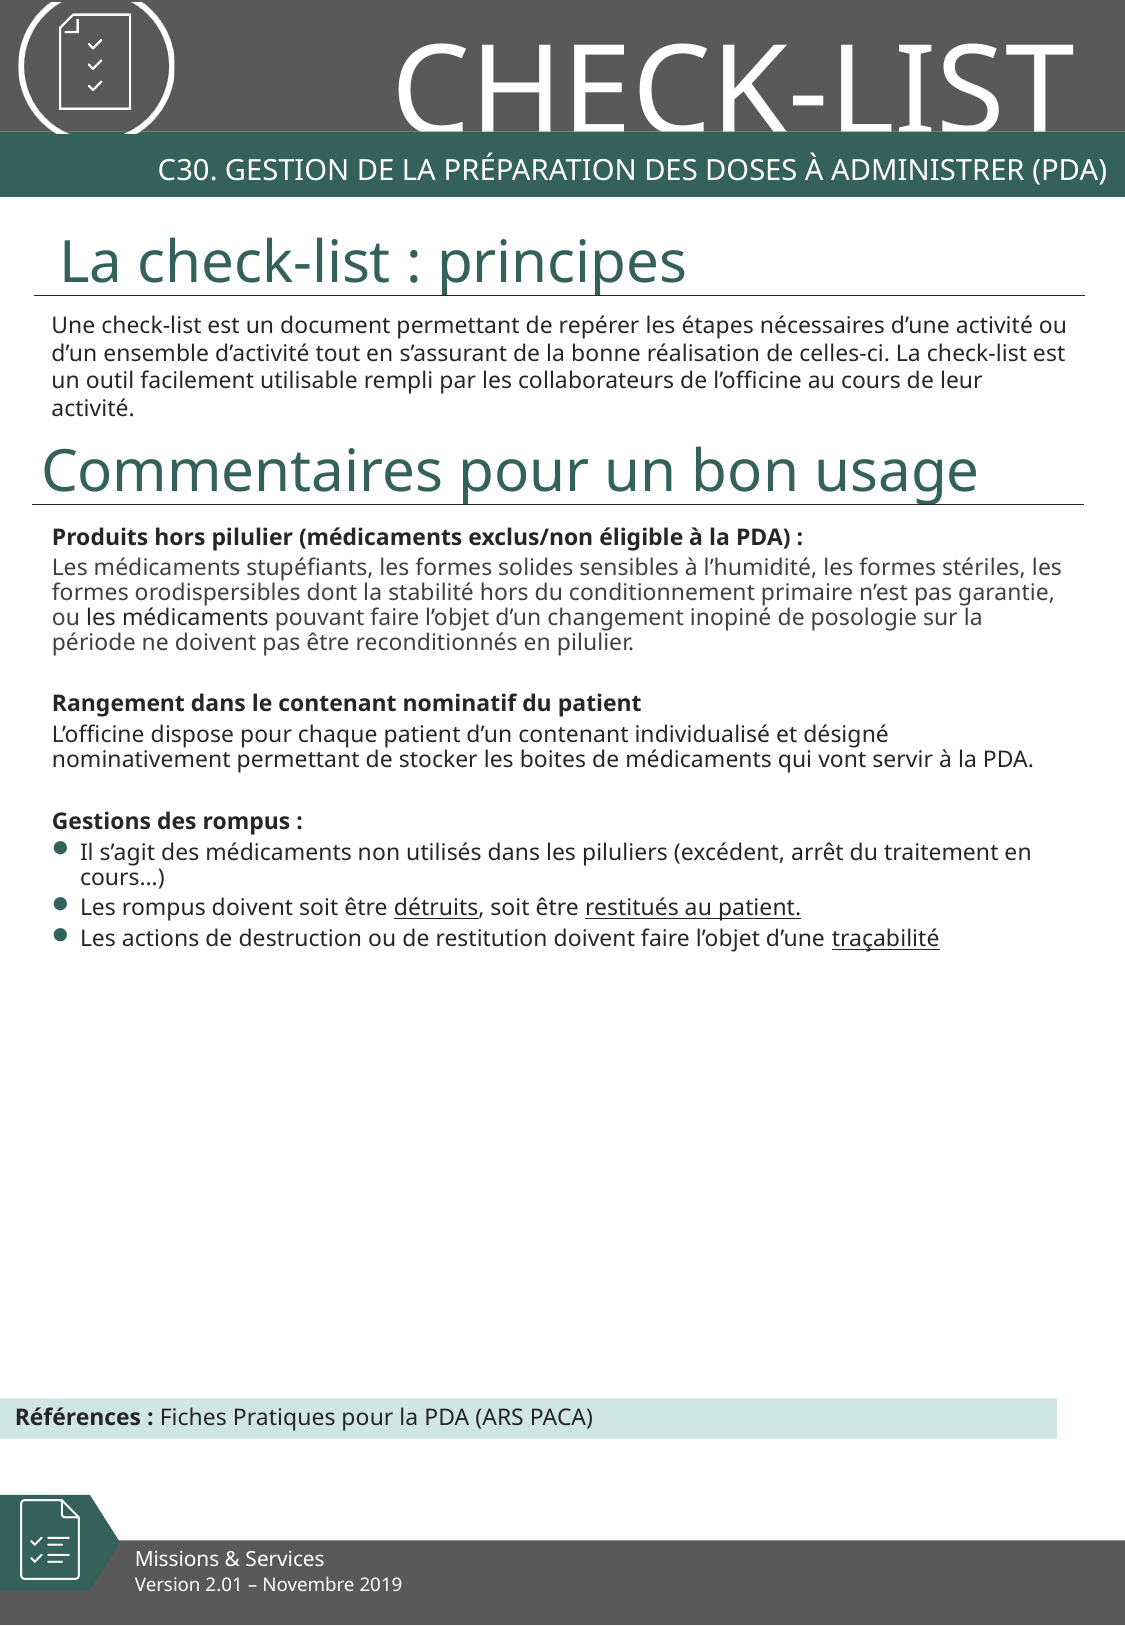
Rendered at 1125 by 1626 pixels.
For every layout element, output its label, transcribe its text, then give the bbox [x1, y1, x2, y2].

picture [20, 1499, 80, 1580]
text_box Références : Fiches Pratiques pour la PDA (ARS PACA) [0, 1398, 1057, 1439]
picture [18, 2, 175, 134]
title C30. Gestion de la Préparation des Doses à Administrer (PDA) [33, 147, 1123, 195]
list Produits hors pilulier (médicaments exclus/non éligible à la PDA) : Les médicaments stupéfiants, les formes solides sensibles à l’humidité, les formes stériles, les formes orodispersibles dont la stabilité hors du conditionnement primaire n’est pas garantie, ou les médicaments pouvant faire l’objet d’un changement inopiné de posologie sur la période ne doivent pas être reconditionnés en pilulier. Rangement dans le contenant nominatif du patient L’officine dispose pour chaque patient d’un contenant individualisé et désigné nominativement permettant de stocker les boites de médicaments qui vont servir à la PDA. Gestions des rompus : Il s’agit des médicaments non utilisés dans les piluliers (excédent, arrêt du traitement en cours…) Les rompus doivent soit être détruits, soit être restitués au patient. Les actions de destruction ou de restitution doivent faire l’objet d’une traçabilité [36, 517, 1086, 1035]
